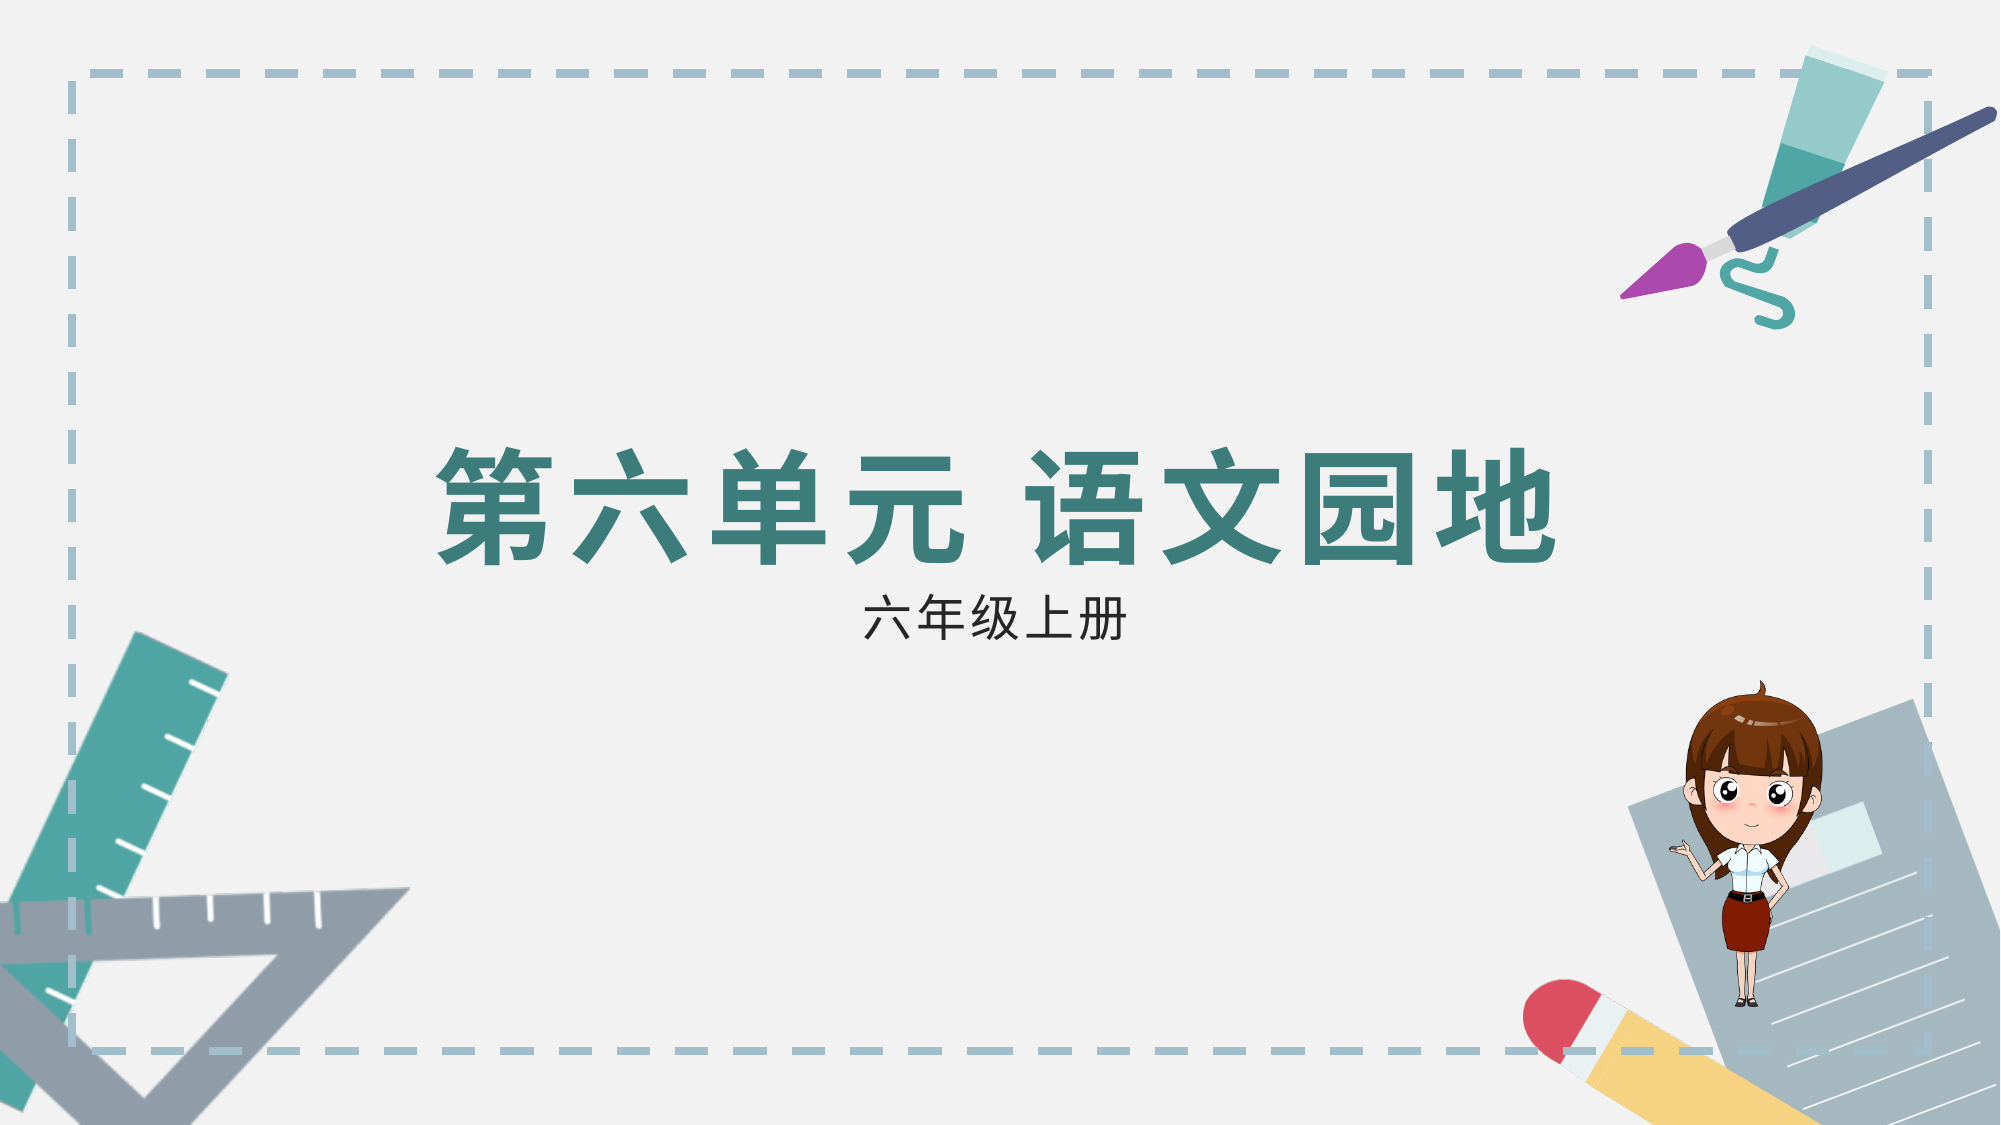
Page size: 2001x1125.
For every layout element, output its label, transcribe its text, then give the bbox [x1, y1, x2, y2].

text_box 六年级上册 [375, 586, 1616, 783]
picture [0, 611, 410, 1125]
text_box 第六单元 语文园地 [375, 351, 1616, 580]
picture [1522, 680, 2001, 1125]
